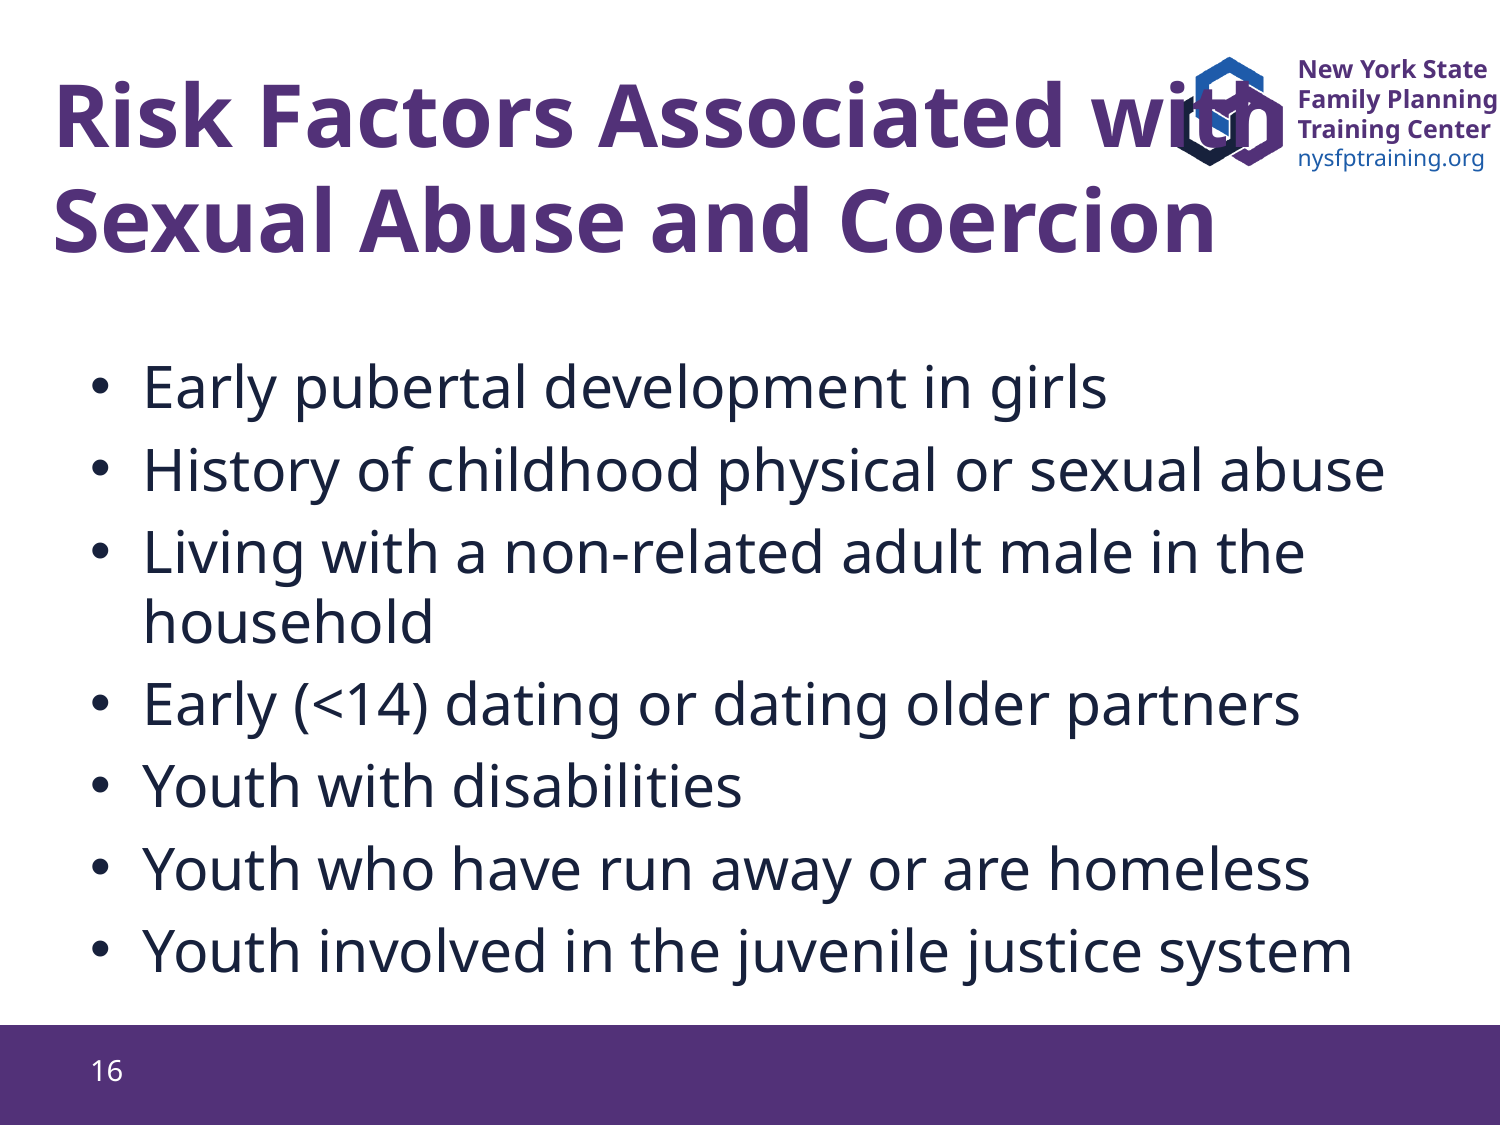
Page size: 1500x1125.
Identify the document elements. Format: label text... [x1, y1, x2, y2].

list Early pubertal development in girls History of childhood physical or sexual abuse Living with a non-related adult male in the household Early (<14) dating or dating older partners Youth with disabilities Youth who have run away or are homeless Youth involved in the juvenile justice system [75, 342, 1425, 1043]
title Risk Factors Associated with Sexual Abuse and Coercion [37, 52, 1313, 283]
slide_number 16 [75, 1042, 285, 1103]
